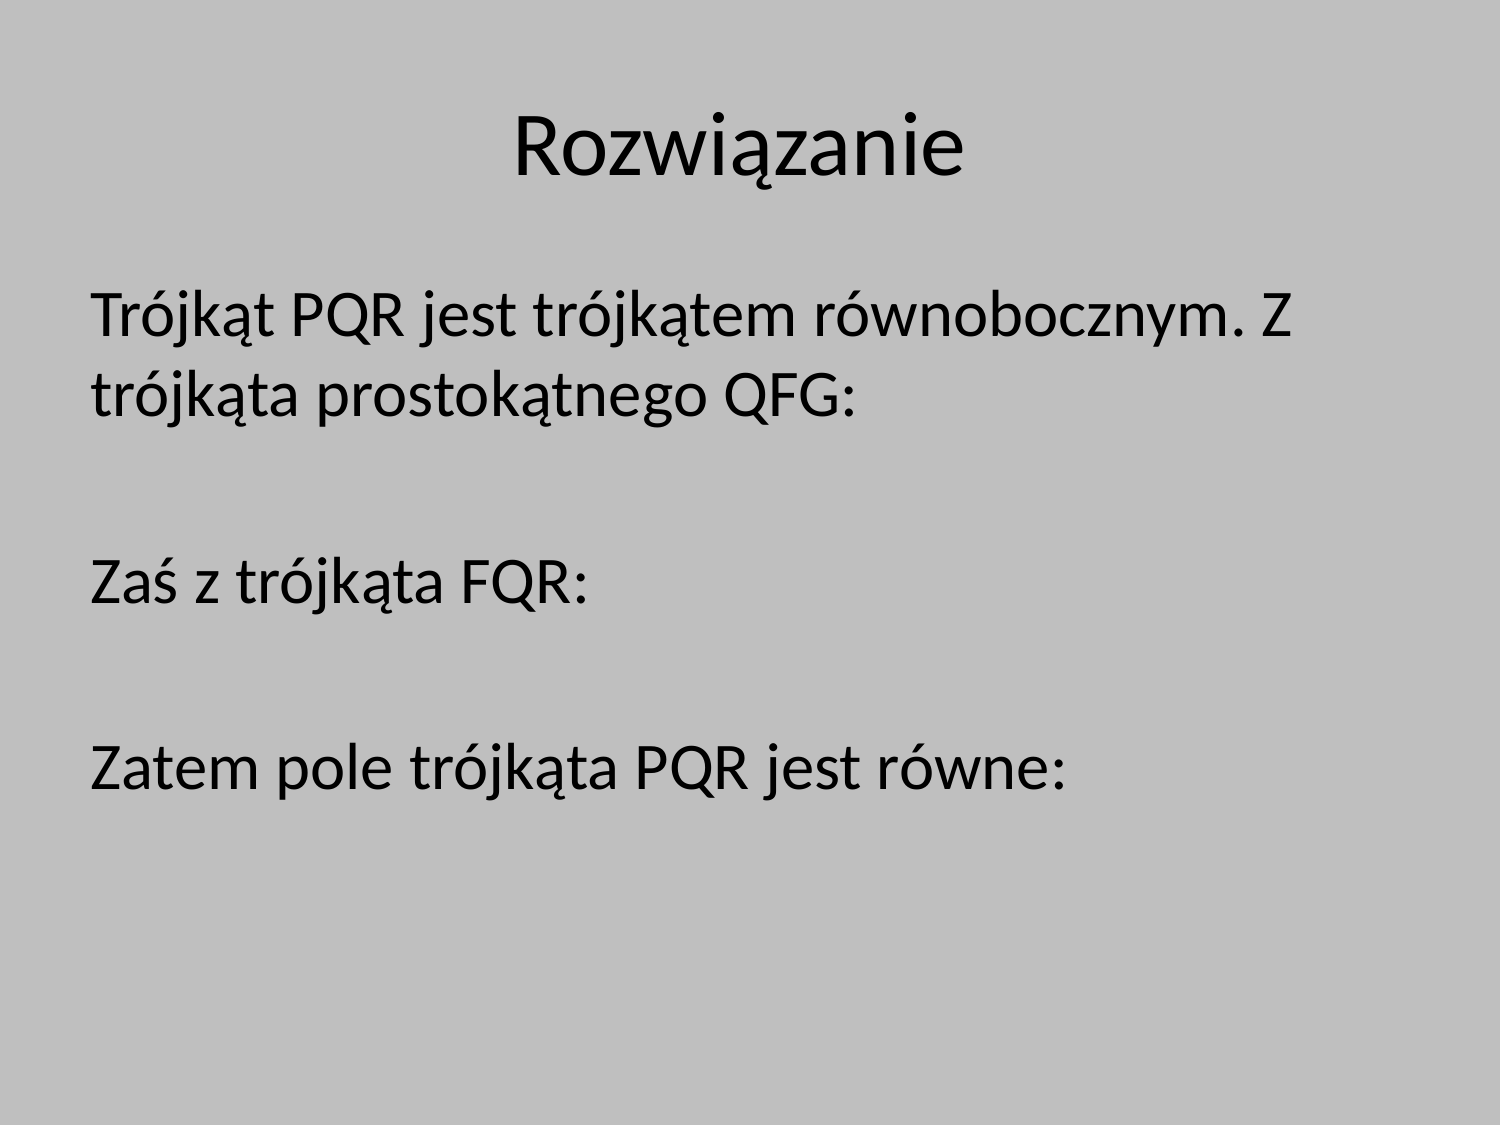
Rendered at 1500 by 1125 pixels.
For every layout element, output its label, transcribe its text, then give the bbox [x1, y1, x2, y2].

title Rozwiązanie [75, 45, 1425, 233]
